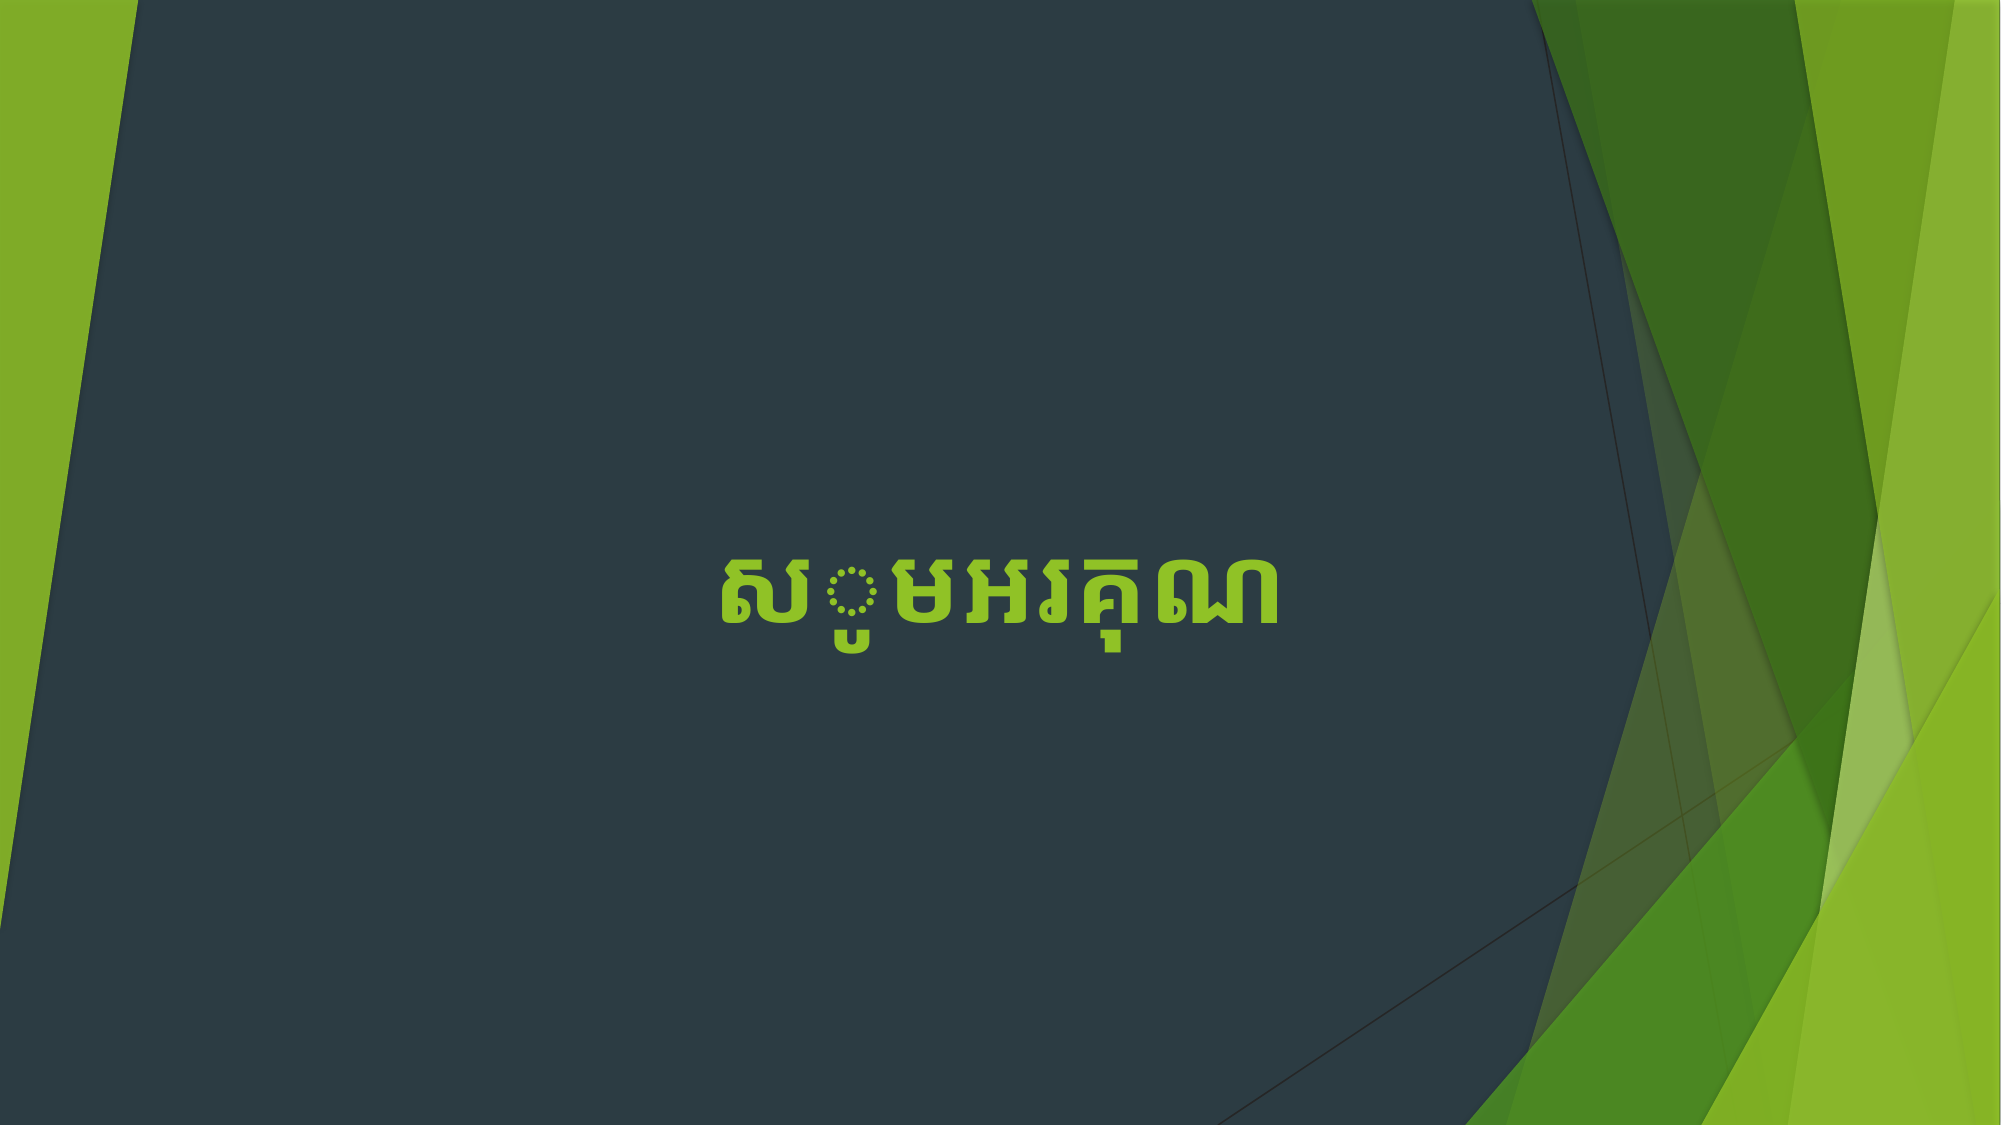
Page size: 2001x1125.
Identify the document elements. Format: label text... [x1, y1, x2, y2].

title សូមអរគុណ [259, 472, 1741, 653]
